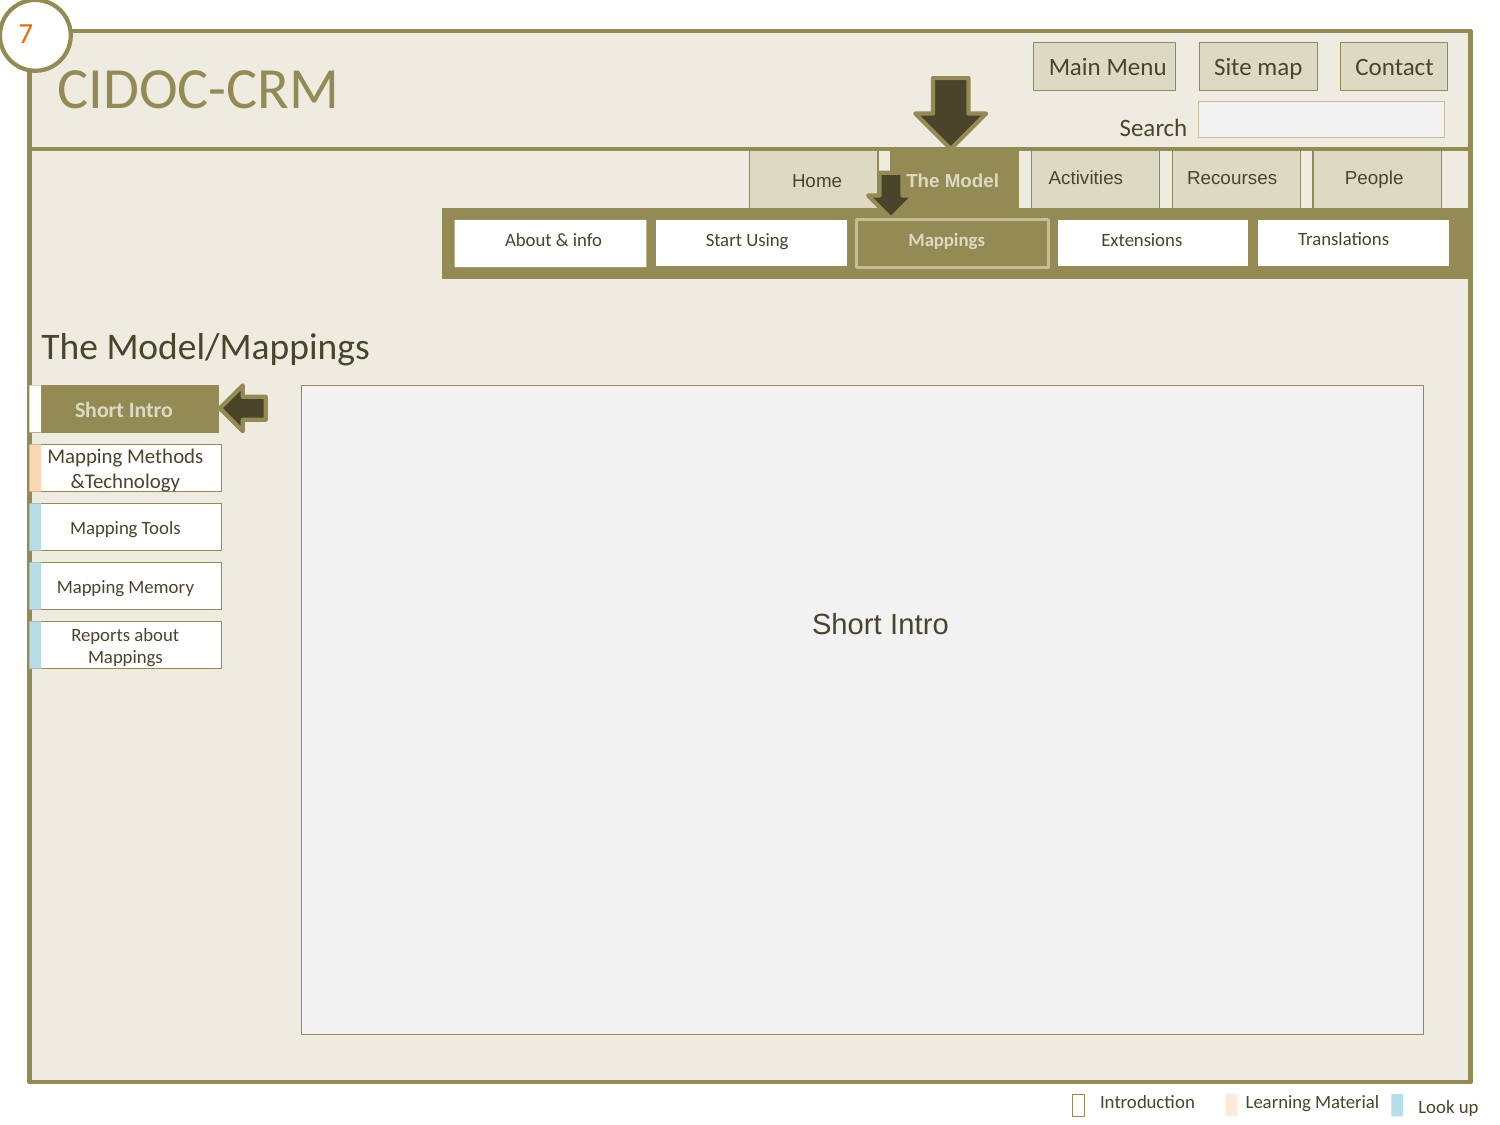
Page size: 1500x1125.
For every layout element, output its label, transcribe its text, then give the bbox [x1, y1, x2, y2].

text_box [1395, 1092, 1403, 1118]
text_box [748, 157, 880, 206]
text_box [10, 0, 60, 7]
text_box [1197, 41, 1319, 92]
text_box About & info [490, 219, 618, 258]
text_box [1029, 157, 1162, 206]
text_box Short Intro [797, 597, 965, 648]
text_box Mapping Memory [43, 560, 223, 612]
text_box [866, 170, 916, 218]
text_box 7 [3, 7, 160, 57]
text_box [441, 206, 1473, 281]
text_box Start Using [691, 219, 804, 258]
text_box [453, 218, 649, 269]
text_box [913, 76, 989, 148]
text_box [27, 501, 43, 553]
text_box [27, 383, 43, 435]
text_box [299, 383, 1425, 1037]
text_box Short Intro [43, 383, 220, 435]
text_box [217, 383, 268, 434]
text_box [1197, 100, 1447, 139]
text_box [27, 29, 1473, 1084]
text_box [1031, 41, 1177, 92]
text_box Reports about Mappings [43, 620, 223, 671]
text_box The Model/Mappings [26, 314, 386, 375]
text_box Learning Material [1230, 1082, 1395, 1120]
text_box [1055, 218, 1251, 269]
text_box [1070, 1092, 1085, 1118]
text_box Search [1104, 103, 1203, 148]
text_box [27, 442, 43, 494]
text_box Introduction [1085, 1082, 1210, 1120]
text_box Activities [1033, 158, 1139, 196]
text_box Recourses [1172, 158, 1299, 196]
text_box Translations [1283, 219, 1450, 257]
text_box [1256, 218, 1452, 269]
text_box CIDOC-CRM [43, 42, 355, 128]
text_box Extensions [1086, 219, 1249, 258]
text_box [1338, 41, 1449, 92]
text_box Mapping Tools [43, 501, 223, 553]
text_box [1311, 157, 1443, 206]
text_box Contact [1340, 42, 1500, 88]
text_box [1224, 1092, 1230, 1118]
text_box [27, 619, 43, 671]
text_box [854, 218, 1050, 269]
text_box The Model [891, 160, 1015, 199]
text_box [27, 560, 43, 612]
text_box Look up [1403, 1087, 1494, 1125]
text_box Home [777, 160, 858, 199]
text_box [653, 218, 849, 269]
text_box Mapping Methods &Technology [43, 442, 223, 494]
text_box Site map [1199, 42, 1318, 88]
text_box Main Menu [1034, 42, 1182, 88]
text_box [4, 57, 66, 73]
text_box [1170, 157, 1302, 206]
text_box Mappings [893, 219, 1060, 258]
text_box People [1330, 158, 1419, 196]
text_box [889, 157, 1021, 206]
